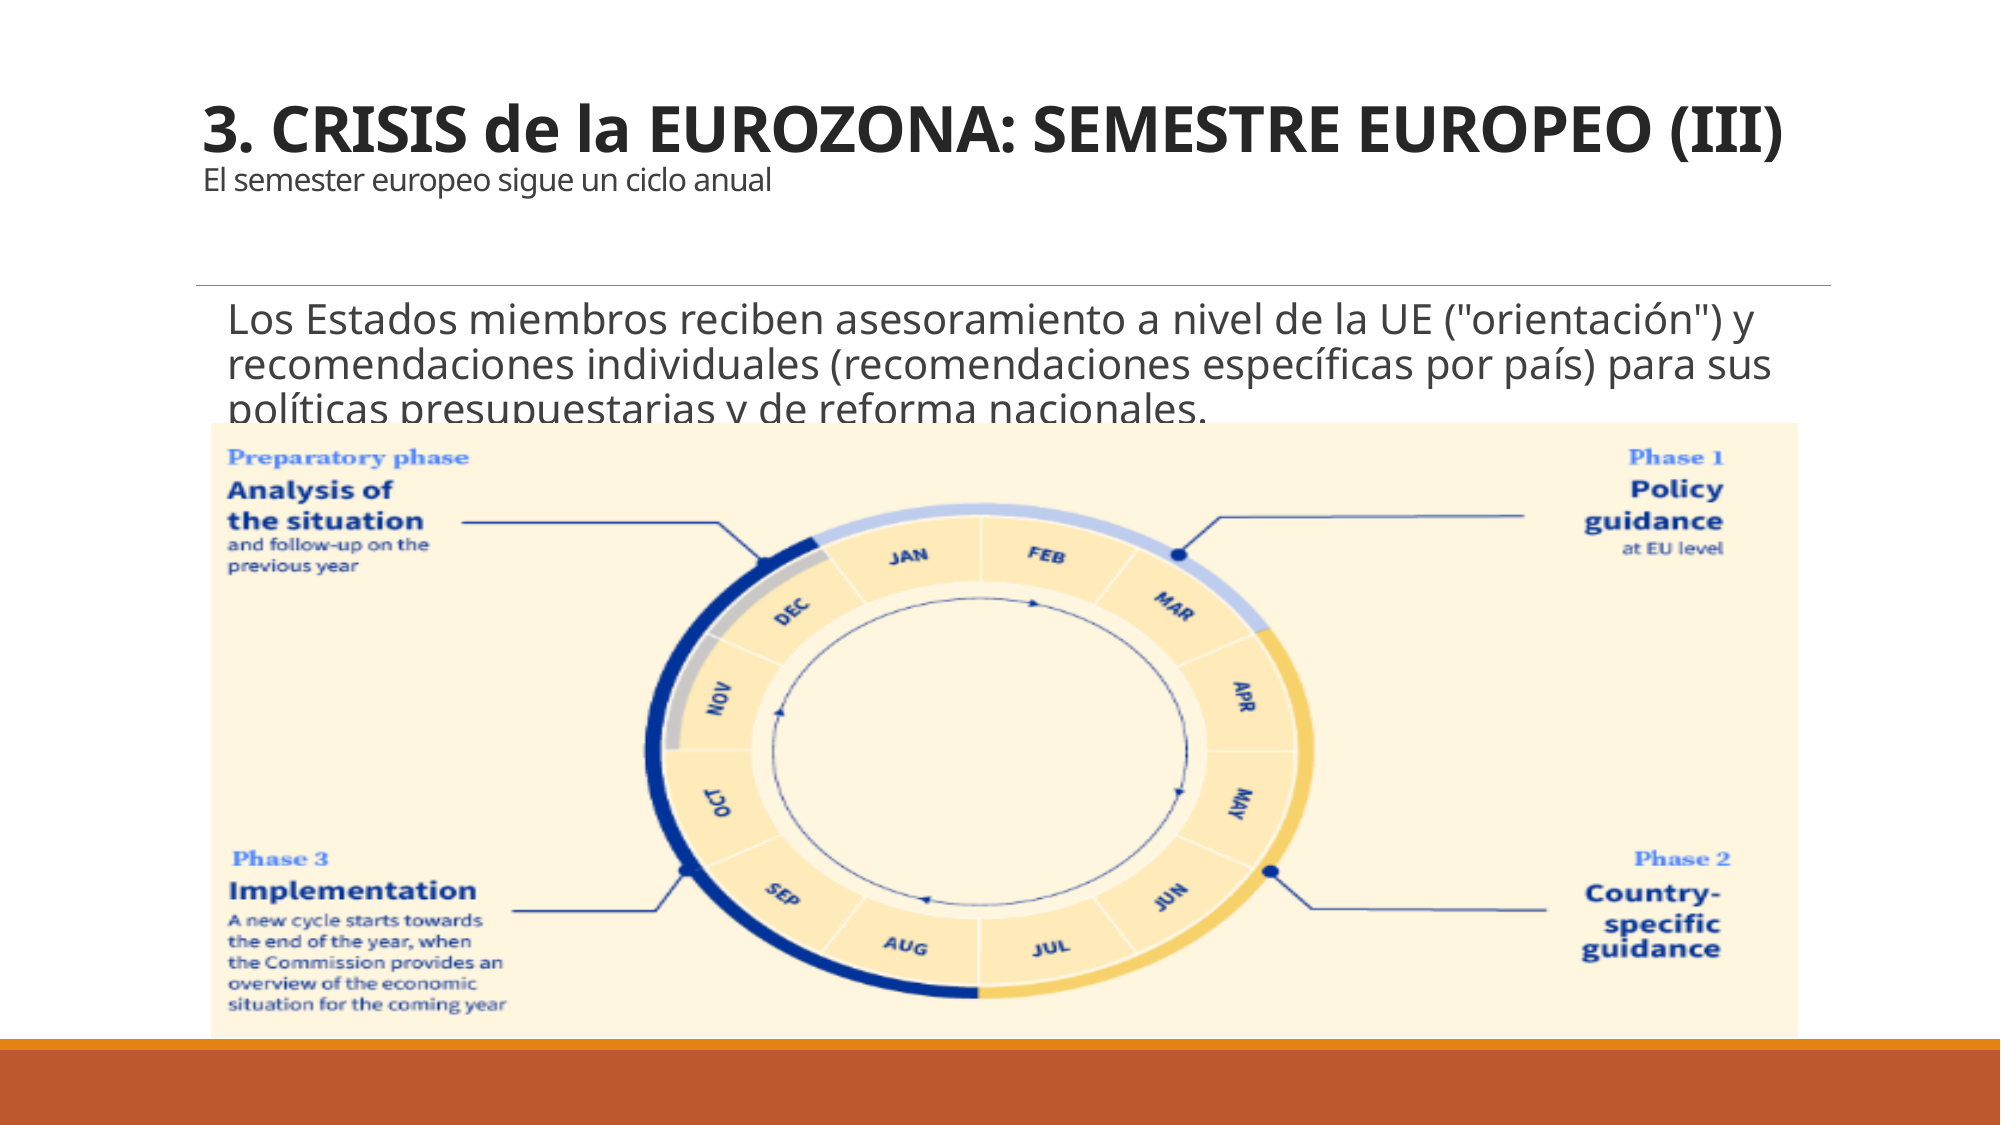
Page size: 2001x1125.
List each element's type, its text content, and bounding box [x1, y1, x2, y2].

list Los Estados miembros reciben asesoramiento a nivel de la UE ("orientación") y recomendaciones individuales (recomendaciones específicas por país) para sus políticas presupuestarias y de reforma nacionales. [179, 290, 1886, 1035]
text_box 3. CRISIS de la EUROZONA: SEMESTRE EUROPEO (III) El semester europeo sigue un ciclo anual [187, 90, 1847, 206]
picture [211, 423, 1798, 1039]
